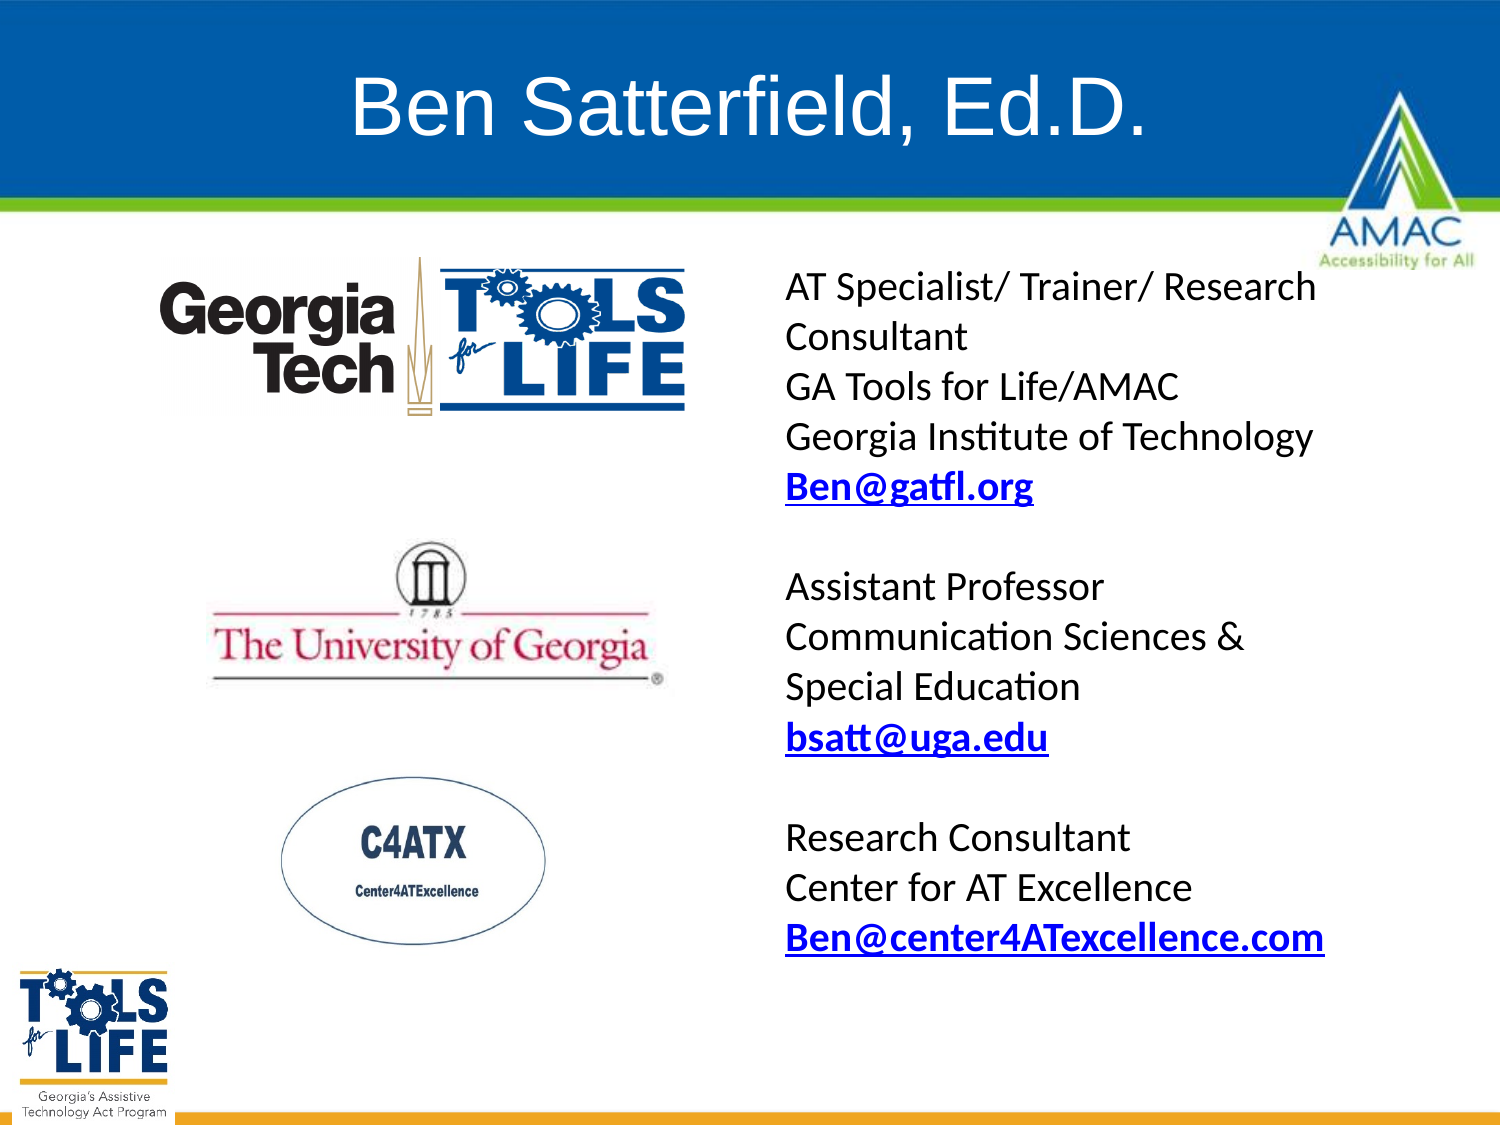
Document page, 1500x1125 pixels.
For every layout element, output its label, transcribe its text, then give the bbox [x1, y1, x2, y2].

title Ben Satterfield, Ed.D. [75, 45, 1425, 175]
picture [12, 962, 175, 1125]
picture [205, 538, 675, 697]
picture [0, 0, 1500, 416]
picture [264, 758, 564, 963]
text_box AT Specialist/ Trainer/ Research Consultant GA Tools for Life/AMAC Georgia Institute of Technology Ben@gatfl.org Assistant Professor Communication Sciences & Special Education bsatt@uga.edu Research Consultant Center for AT Excellence Ben@center4ATexcellence.com [770, 251, 1363, 1067]
